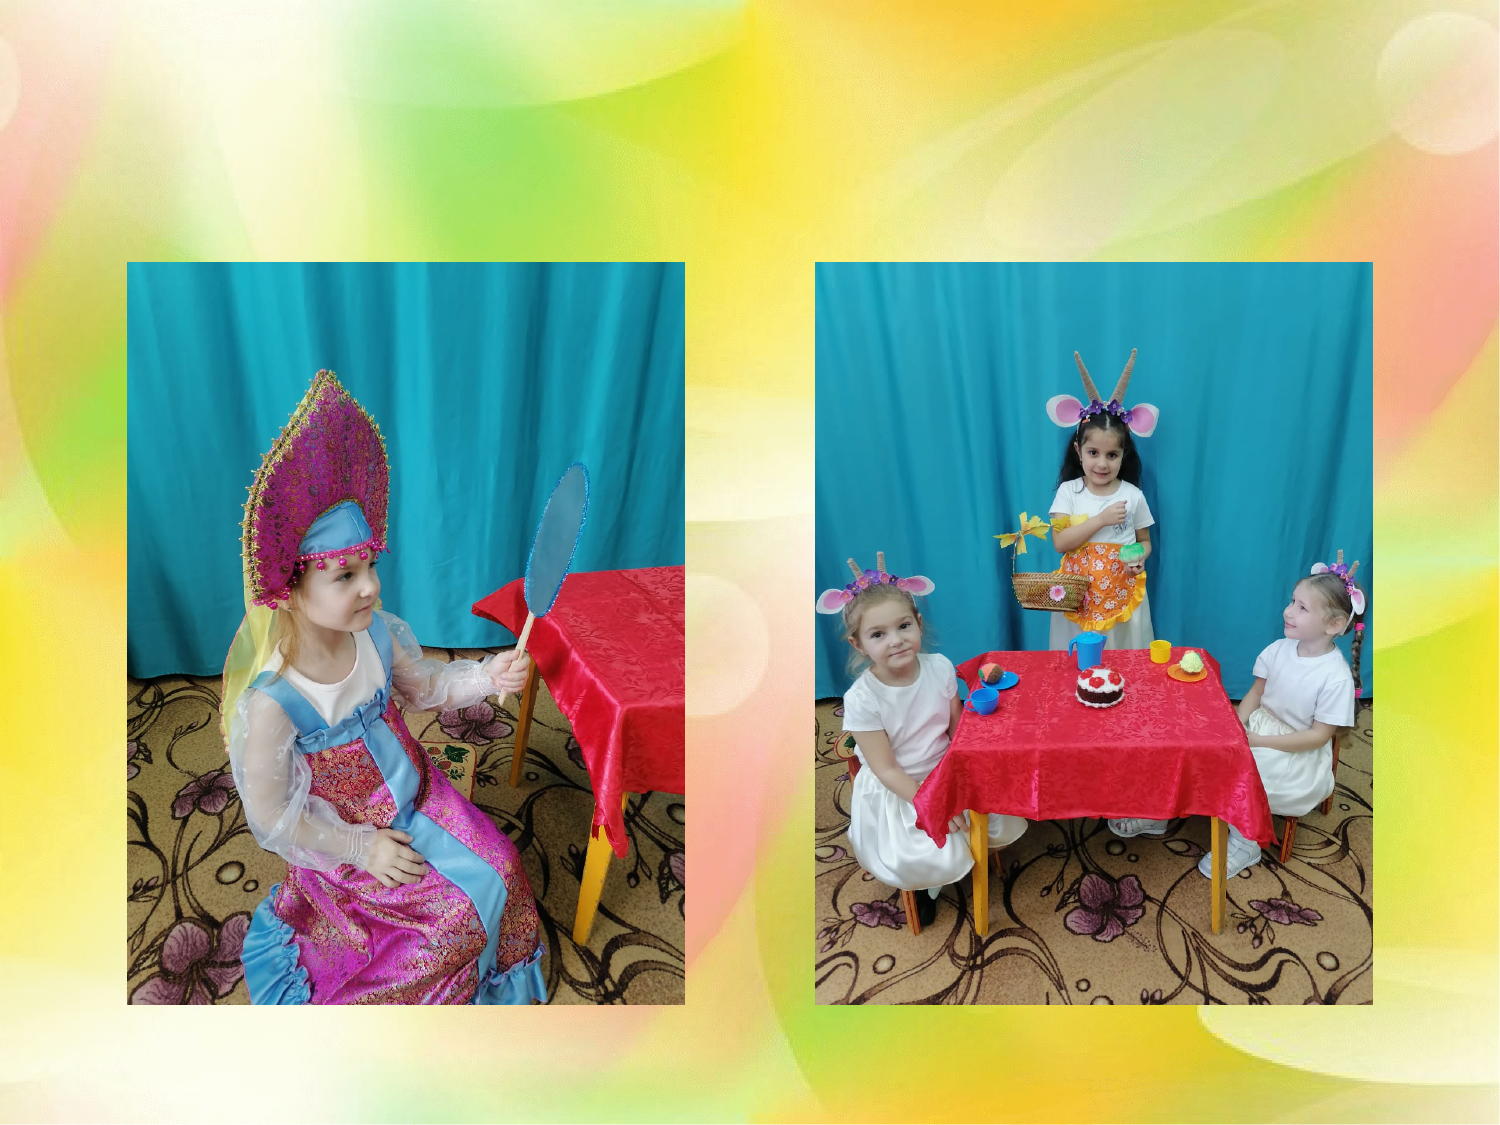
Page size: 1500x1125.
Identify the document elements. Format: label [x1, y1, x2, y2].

list [127, 262, 685, 1006]
list [815, 262, 1373, 1006]
picture [0, 0, 1500, 1125]
